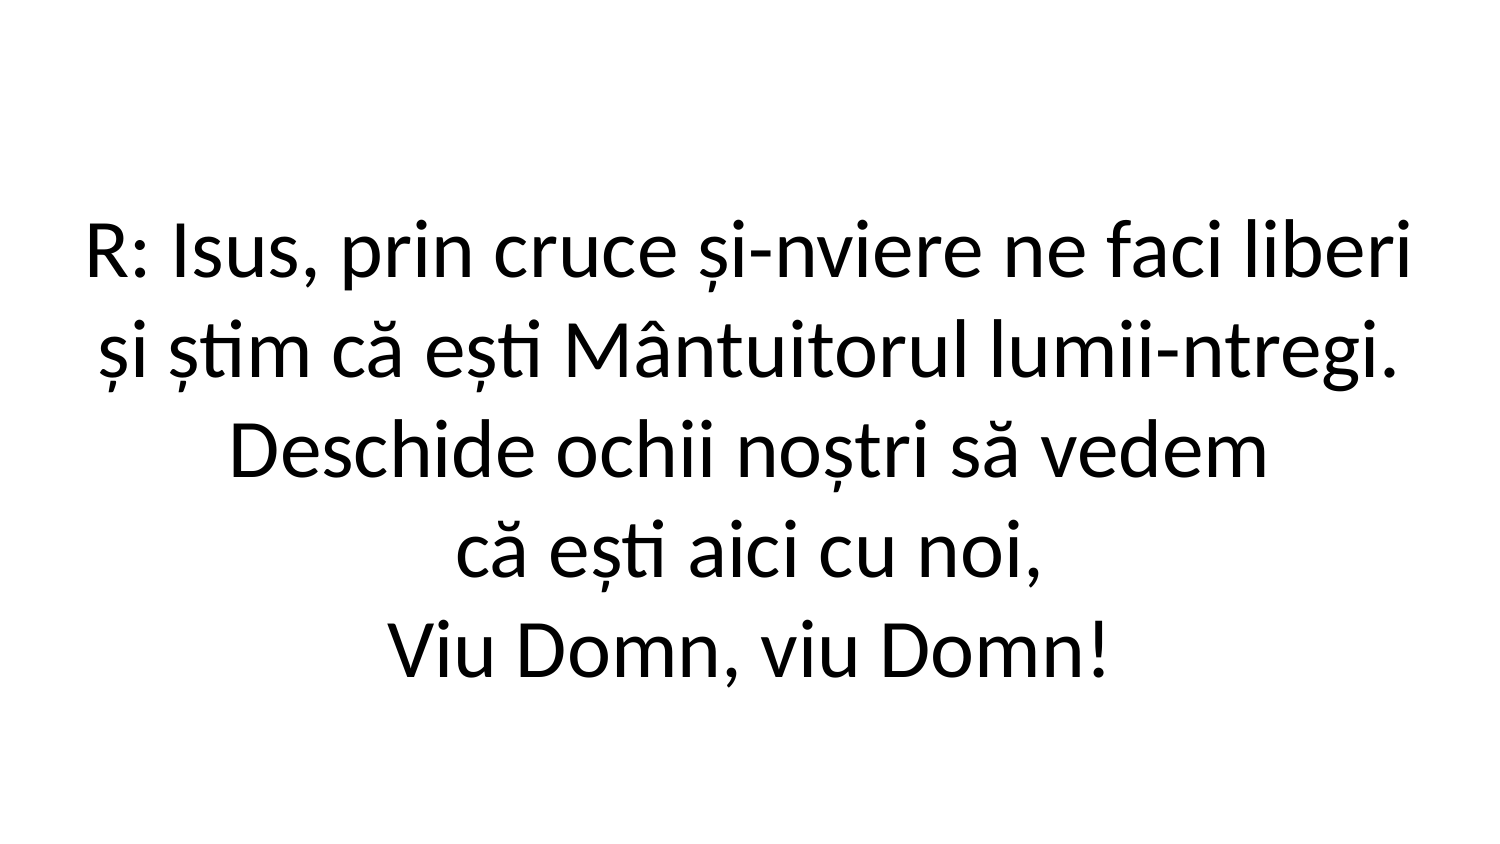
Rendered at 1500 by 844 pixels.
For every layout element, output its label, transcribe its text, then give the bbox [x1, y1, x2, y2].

text_box R: Isus, prin cruce și-nviere ne faci liberi și știm că ești Mântuitorul lumii-ntregi. Deschide ochii noștri să vedem că ești aici cu noi, Viu Domn, viu Domn! [69, 142, 1431, 702]
